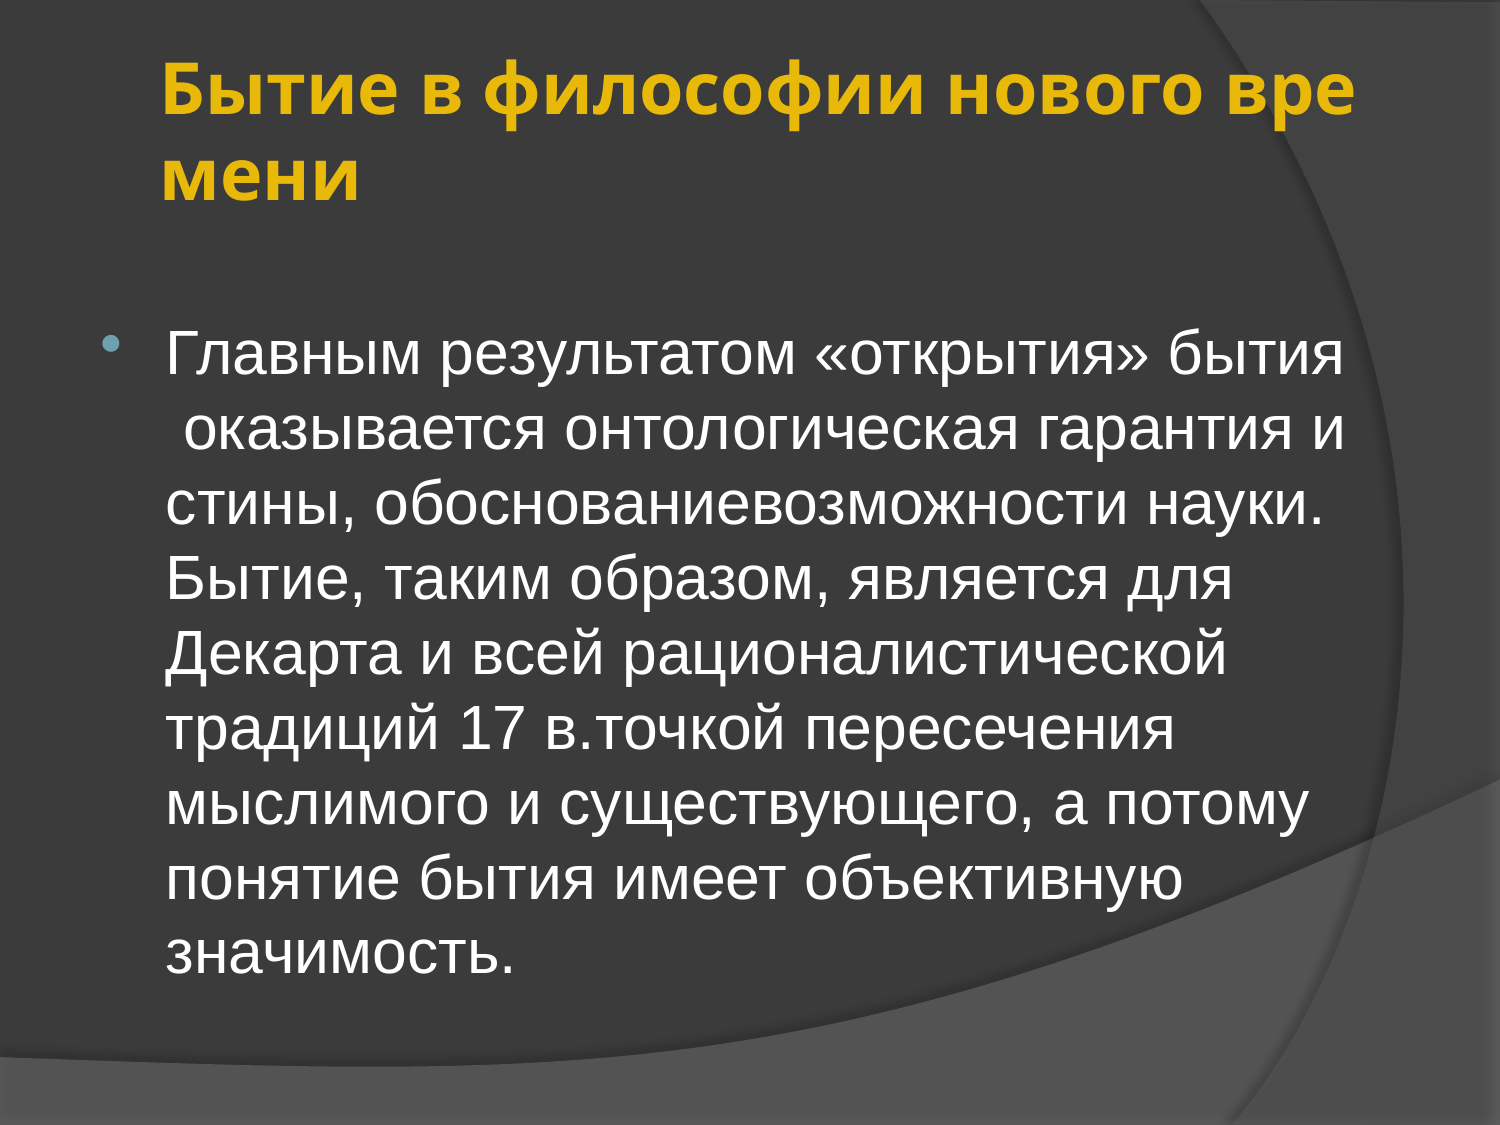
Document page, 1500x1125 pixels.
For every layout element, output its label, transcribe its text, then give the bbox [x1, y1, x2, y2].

title Бытие в философии нового времени [152, 35, 1395, 223]
list Главным результатом «открытия» бытия оказывается онтологическая гарантия истины, обоснованиевозможности науки. Бытие, таким образом, является для Декарта и всей рационалистической традиций 17 в.точкой пересечения мыслимого и существующего, а потому понятие бытия имеет объективную значимость. [82, 304, 1372, 1125]
